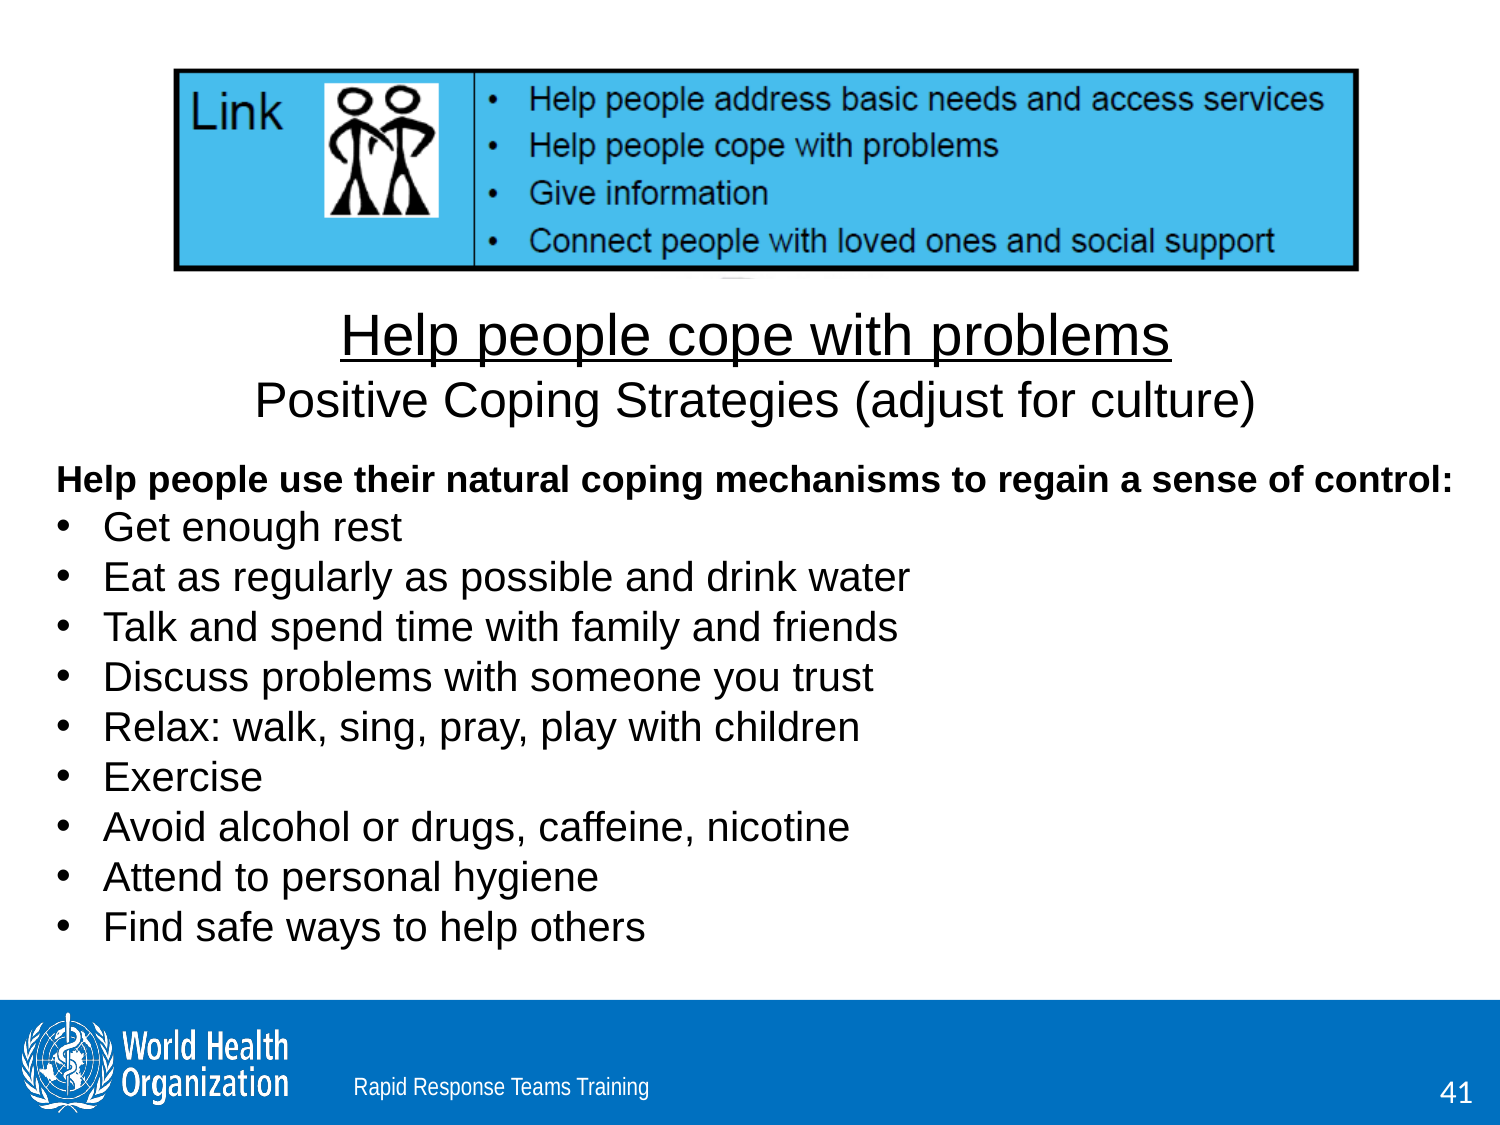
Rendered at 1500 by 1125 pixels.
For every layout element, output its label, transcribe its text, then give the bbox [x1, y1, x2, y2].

picture [170, 66, 1362, 280]
text_box Help people cope with problems Positive Coping Strategies (adjust for culture) Help people use their natural coping mechanisms to regain a sense of control: Get enough rest Eat as regularly as possible and drink water Talk and spend time with family and friends Discuss problems with someone you trust Relax: walk, sing, pray, play with children Exercise Avoid alcohol or drugs, caffeine, nicotine Attend to personal hygiene Find safe ways to help others [41, 290, 1471, 958]
picture [21, 1012, 288, 1113]
